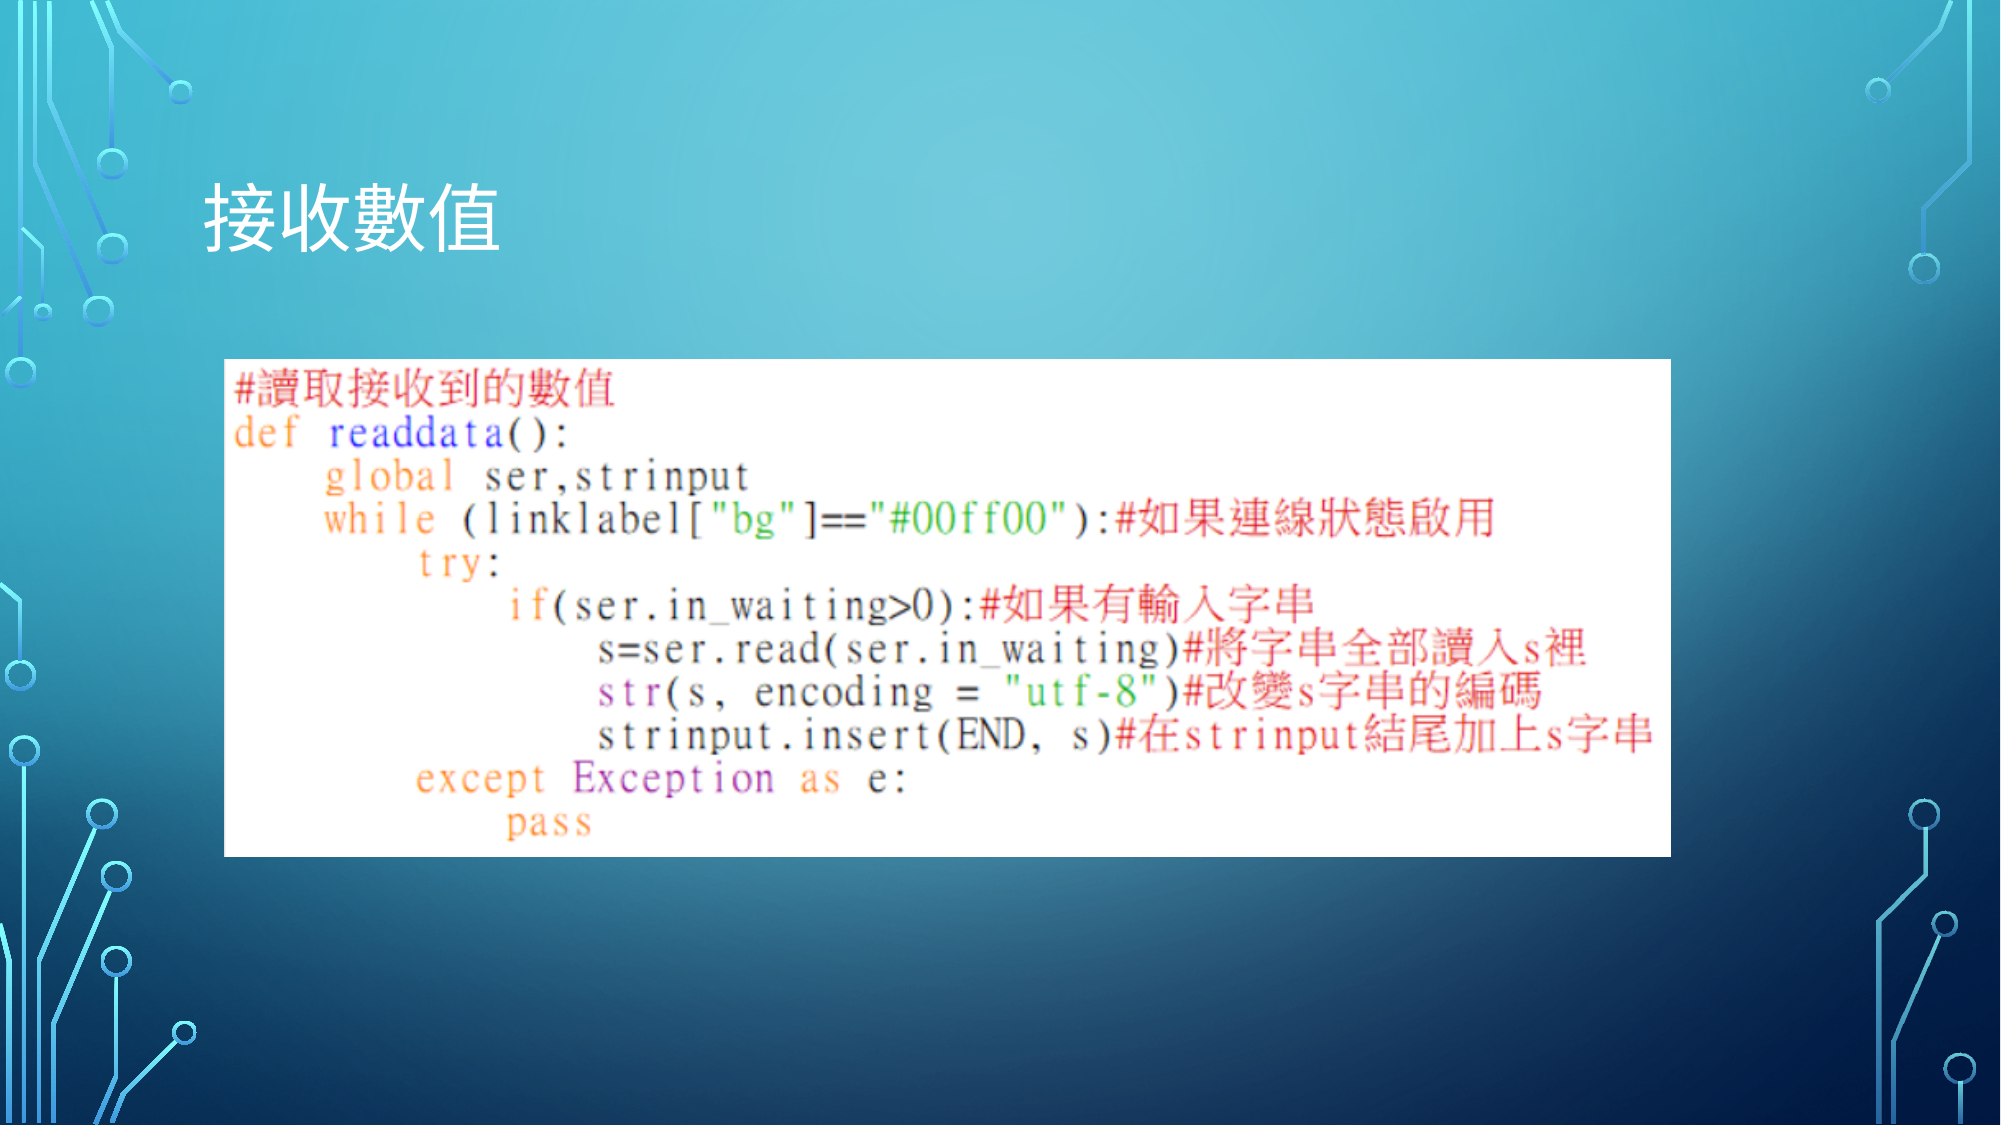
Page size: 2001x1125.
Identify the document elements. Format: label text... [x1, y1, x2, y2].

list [224, 359, 1671, 857]
title 接收數值 [187, 101, 1813, 344]
